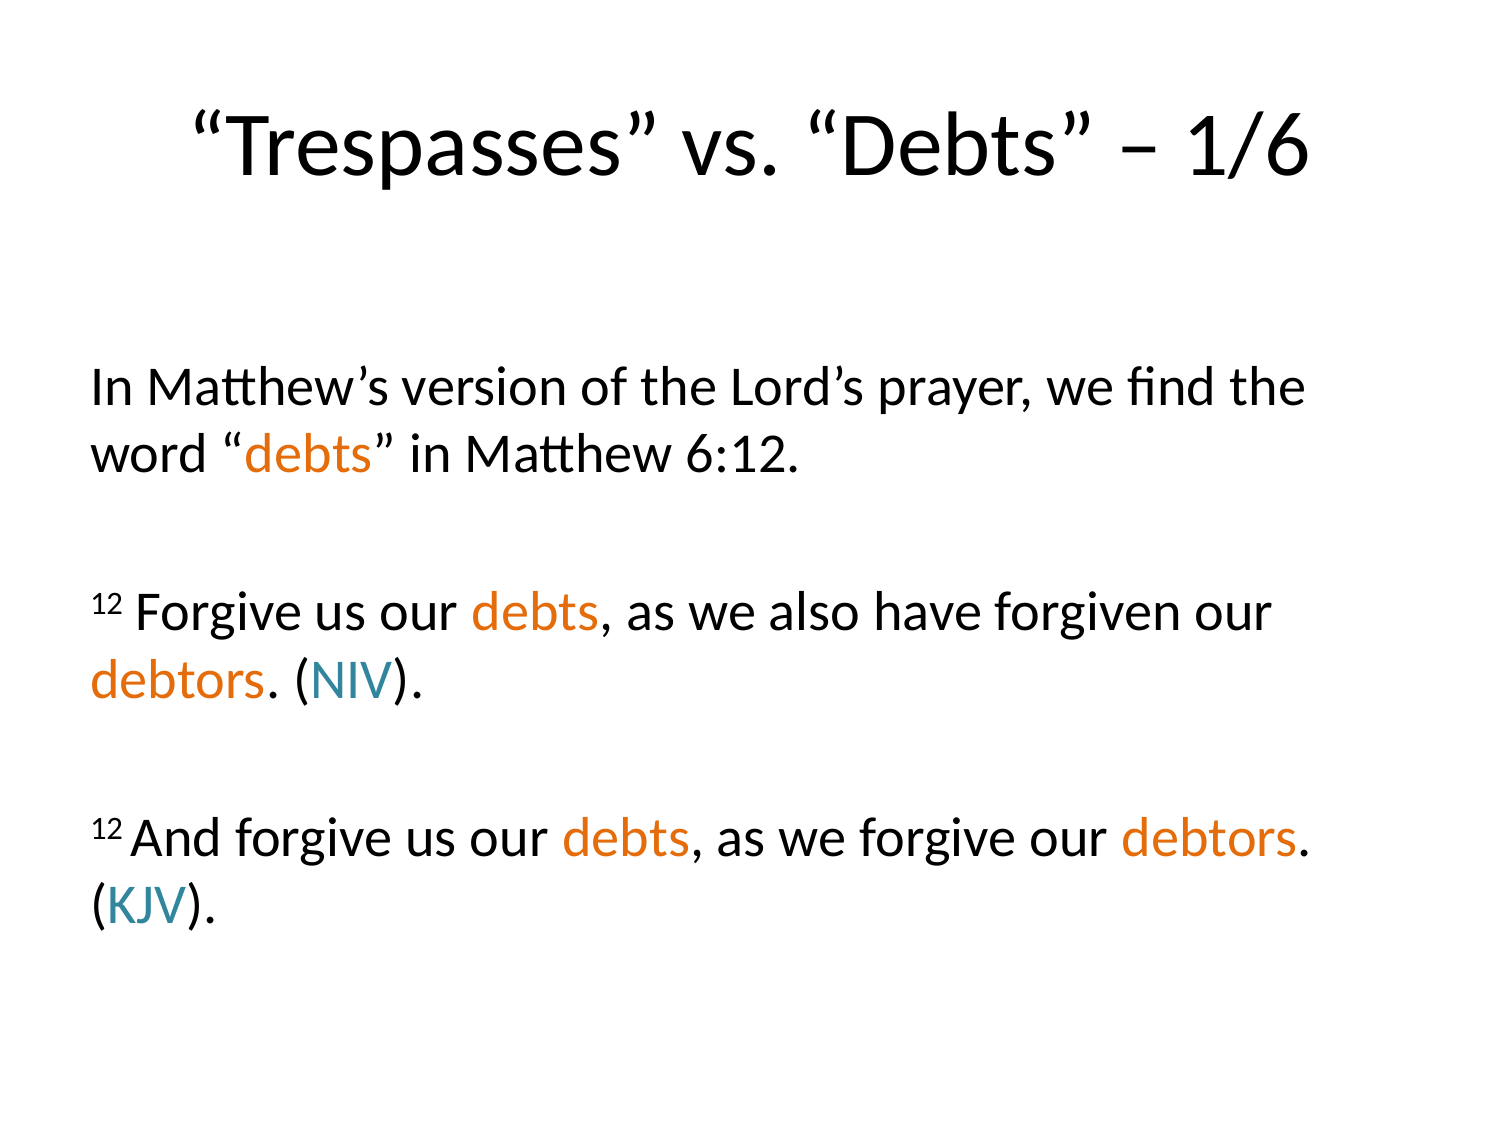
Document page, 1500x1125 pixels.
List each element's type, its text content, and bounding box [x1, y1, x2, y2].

title “Trespasses” vs. “Debts” – 1/6 [75, 45, 1425, 233]
list In Matthew’s version of the Lord’s prayer, we find the word “debts” in Matthew 6:12. 12 Forgive us our debts, as we also have forgiven our debtors. (NIV). 12 And forgive us our debts, as we forgive our debtors. (KJV). [75, 262, 1425, 1005]
